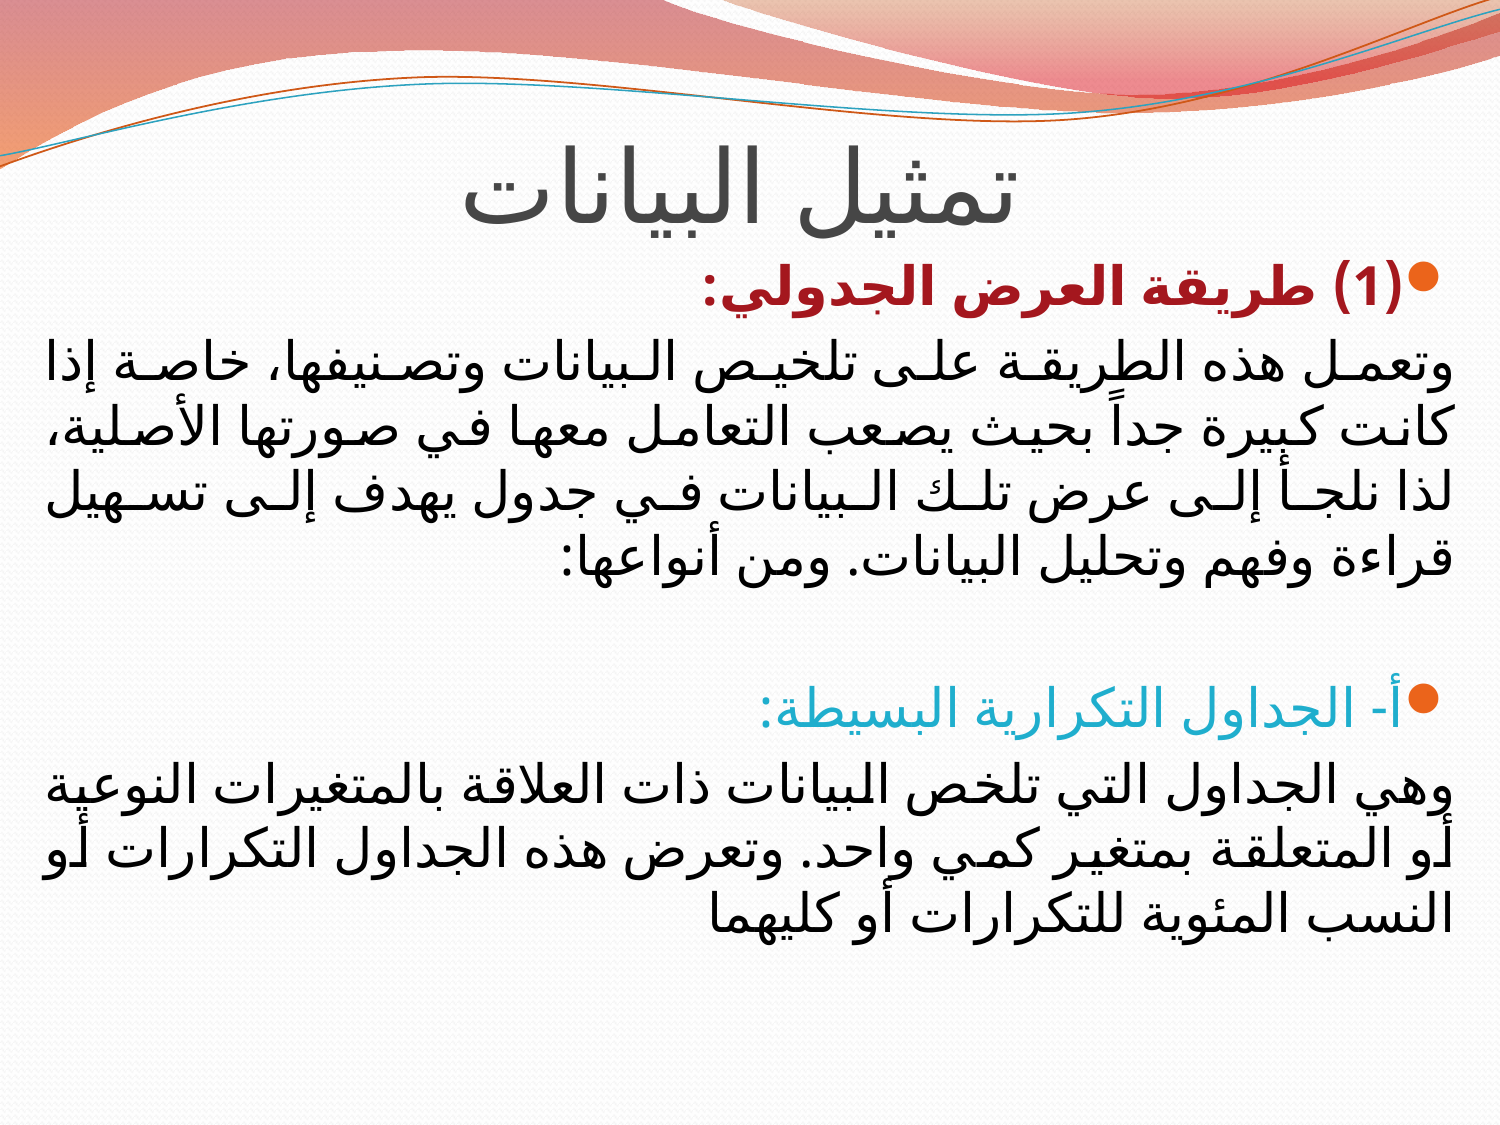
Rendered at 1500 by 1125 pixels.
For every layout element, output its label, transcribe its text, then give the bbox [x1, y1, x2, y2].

list (1) طريقة العرض الجدولي: وتعمل هذه الطريقة على تلخيص البيانات وتصنيفها، خاصة إذا كانت كبيرة جداً بحيث يصعب التعامل معها في صورتها الأصلية، لذا نلجأ إلى عرض تلك البيانات في جدول يهدف إلى تسهيل قراءة وفهم وتحليل البيانات. ومن أنواعها: أ- الجداول التكرارية البسيطة: وهي الجداول التي تلخص البيانات ذات العلاقة بالمتغيرات النوعية أو المتعلقة بمتغير كمي واحد. وتعرض هذه الجداول التكرارات أو النسب المئوية للتكرارات أو كليهما [29, 243, 1471, 1038]
title تمثيل البيانات [64, 113, 1415, 243]
